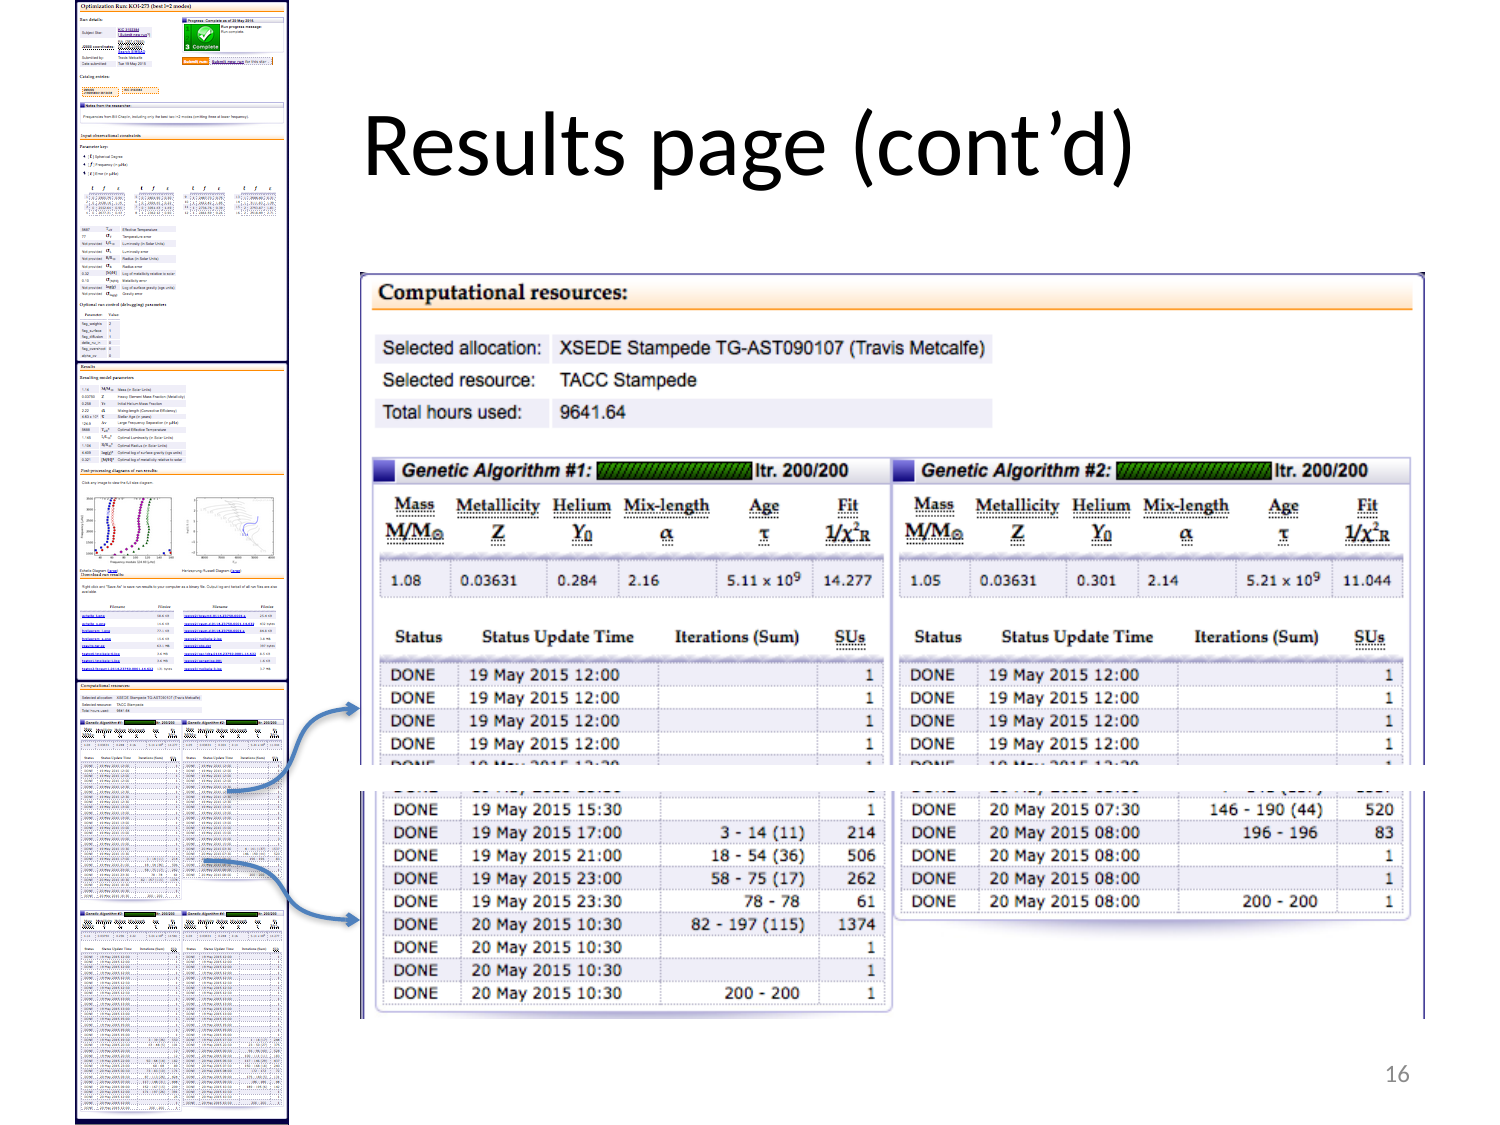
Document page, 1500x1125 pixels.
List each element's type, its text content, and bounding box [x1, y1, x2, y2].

slide_number 16 [1074, 1042, 1425, 1103]
picture [74, 0, 290, 1125]
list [359, 225, 1426, 790]
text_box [226, 707, 361, 792]
title Results page (cont’d) [293, 45, 1425, 233]
picture [359, 790, 1426, 1019]
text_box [203, 860, 361, 921]
